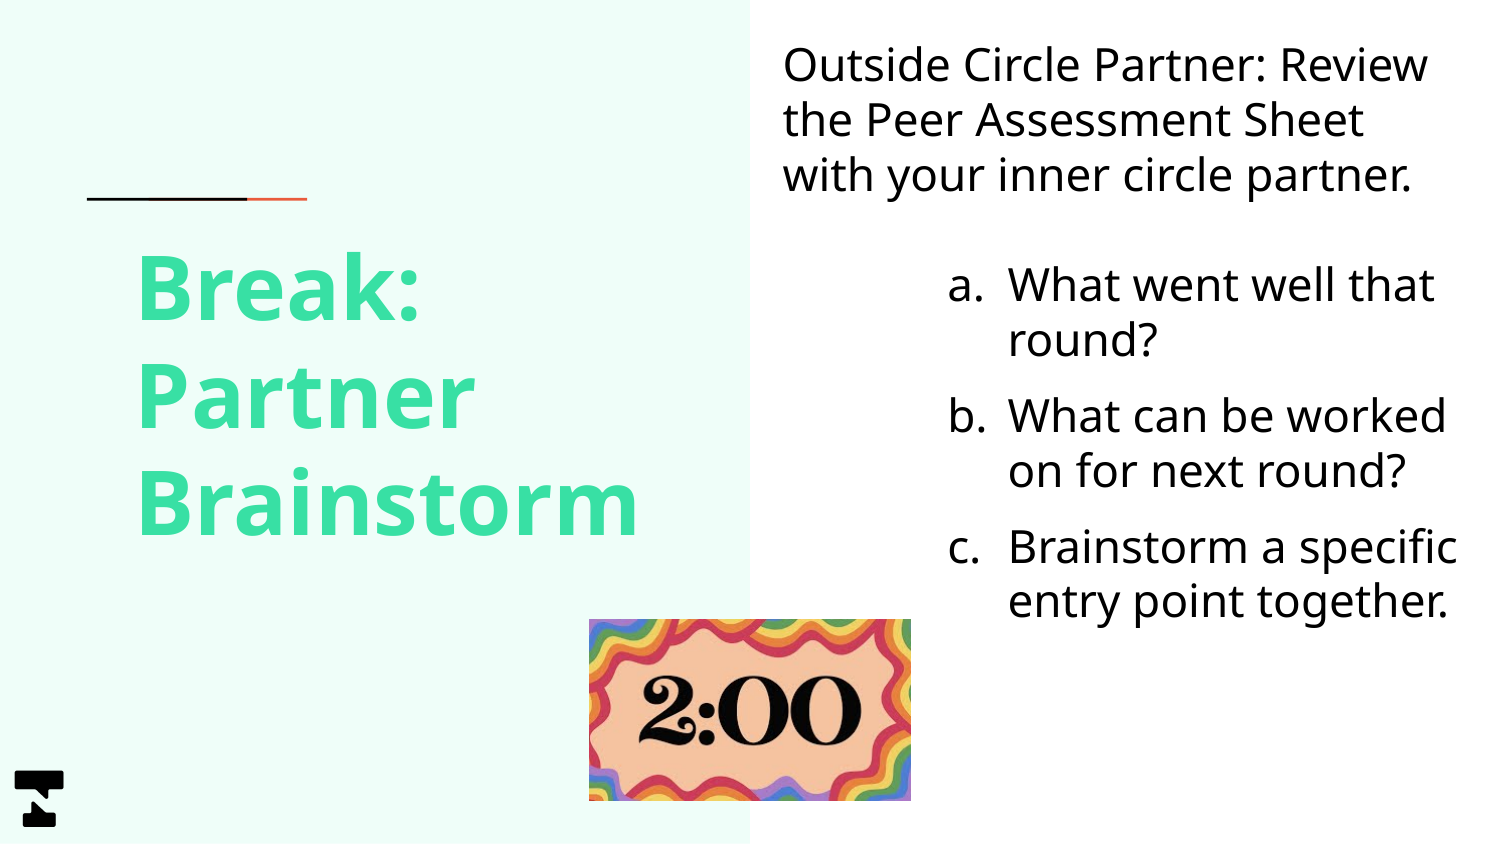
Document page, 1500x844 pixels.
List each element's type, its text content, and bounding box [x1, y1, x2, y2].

title Break: Partner Brainstorm [119, 216, 674, 494]
picture [0, 759, 78, 839]
picture [589, 619, 911, 801]
text_box Outside Circle Partner: Review the Peer Assessment Sheet with your inner circle partner. What went well that round? What can be worked on for next round? Brainstorm a specific entry point together. [767, 20, 1481, 823]
